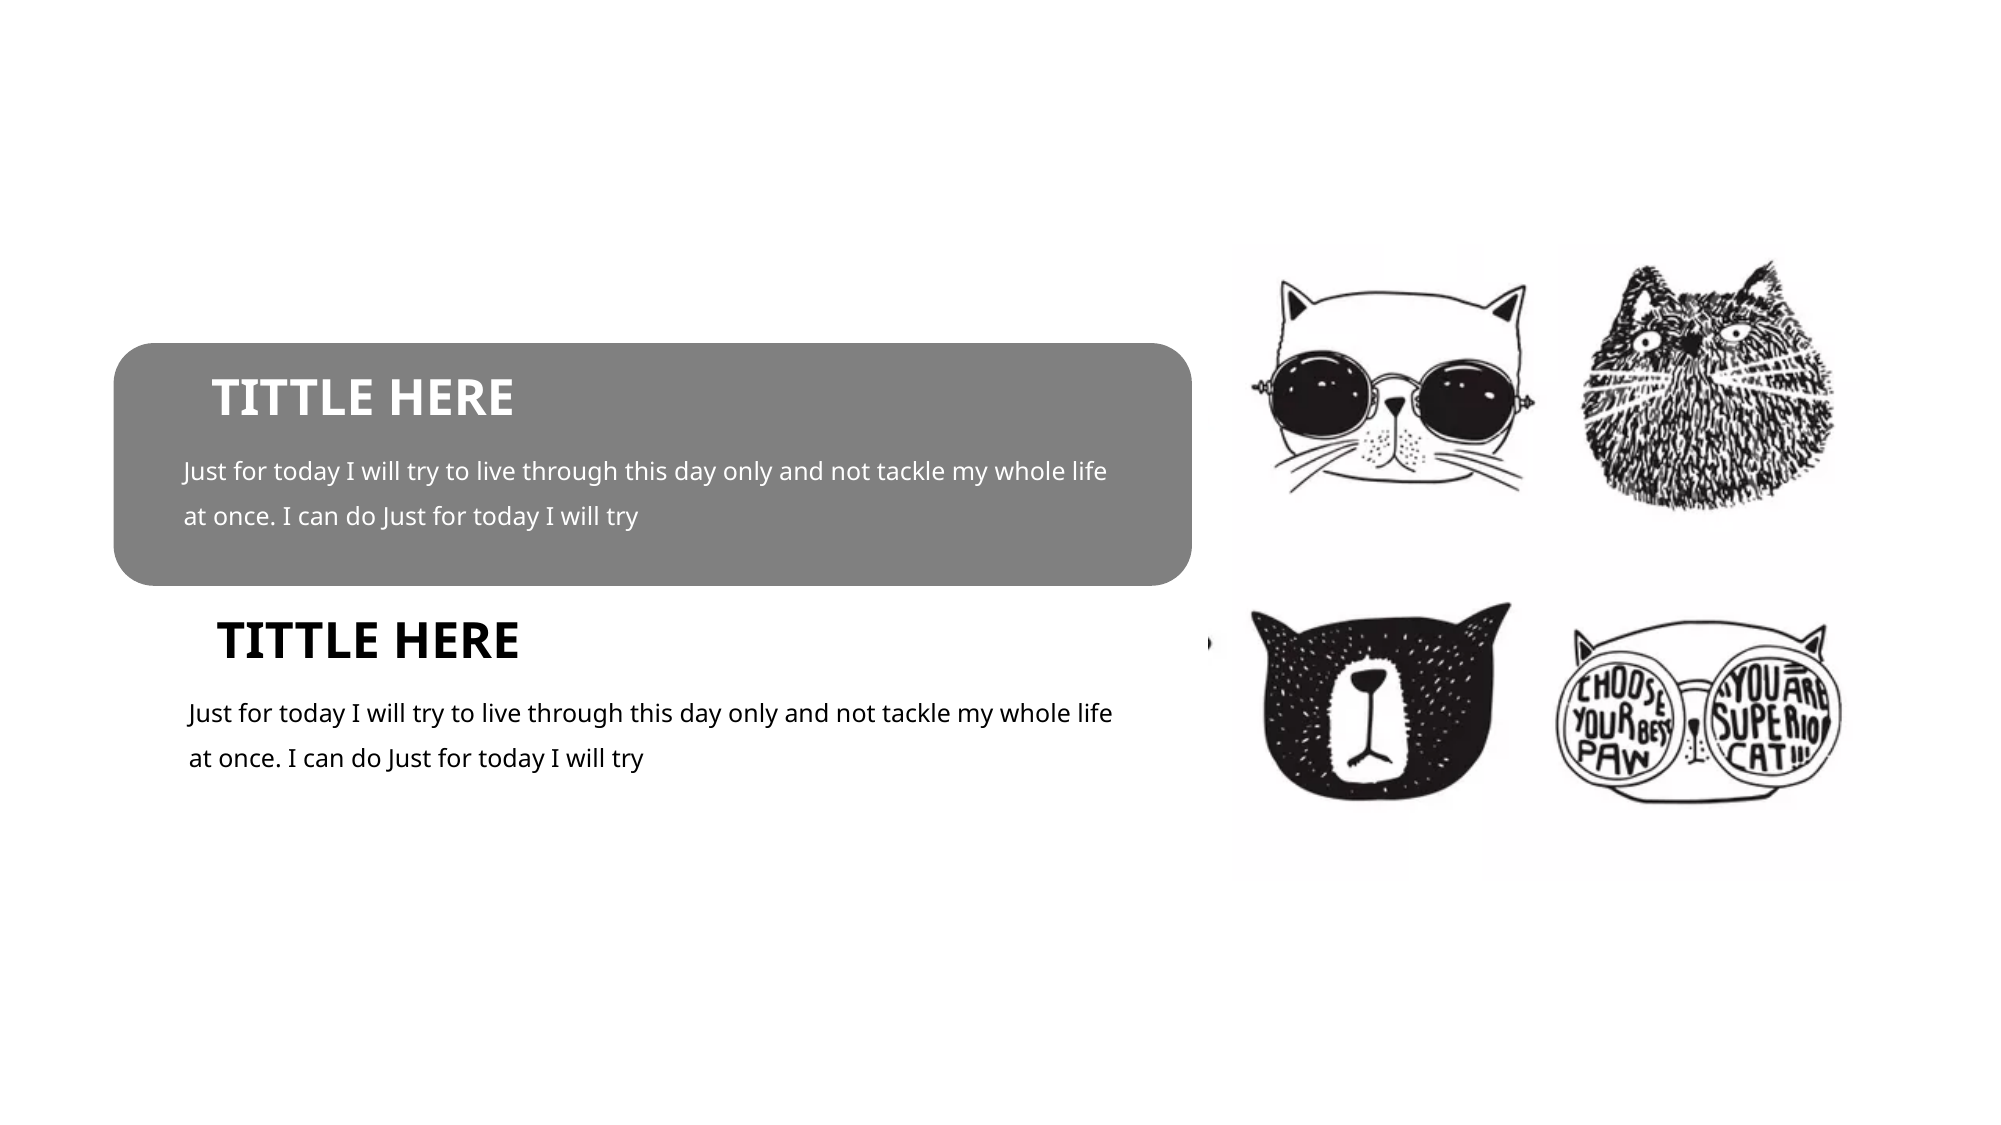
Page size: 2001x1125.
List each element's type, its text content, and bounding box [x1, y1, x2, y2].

text_box TITTLE HERE [175, 347, 552, 422]
text_box Just for today I will try to live through this day only and not tackle my whole life at once. I can do Just for today I will try [147, 422, 1170, 548]
picture [1208, 244, 1878, 881]
text_box [112, 342, 1194, 587]
text_box Just for today I will try to live through this day only and not tackle my whole life at once. I can do Just for today I will try [153, 665, 1176, 791]
text_box TITTLE HERE [180, 590, 557, 665]
